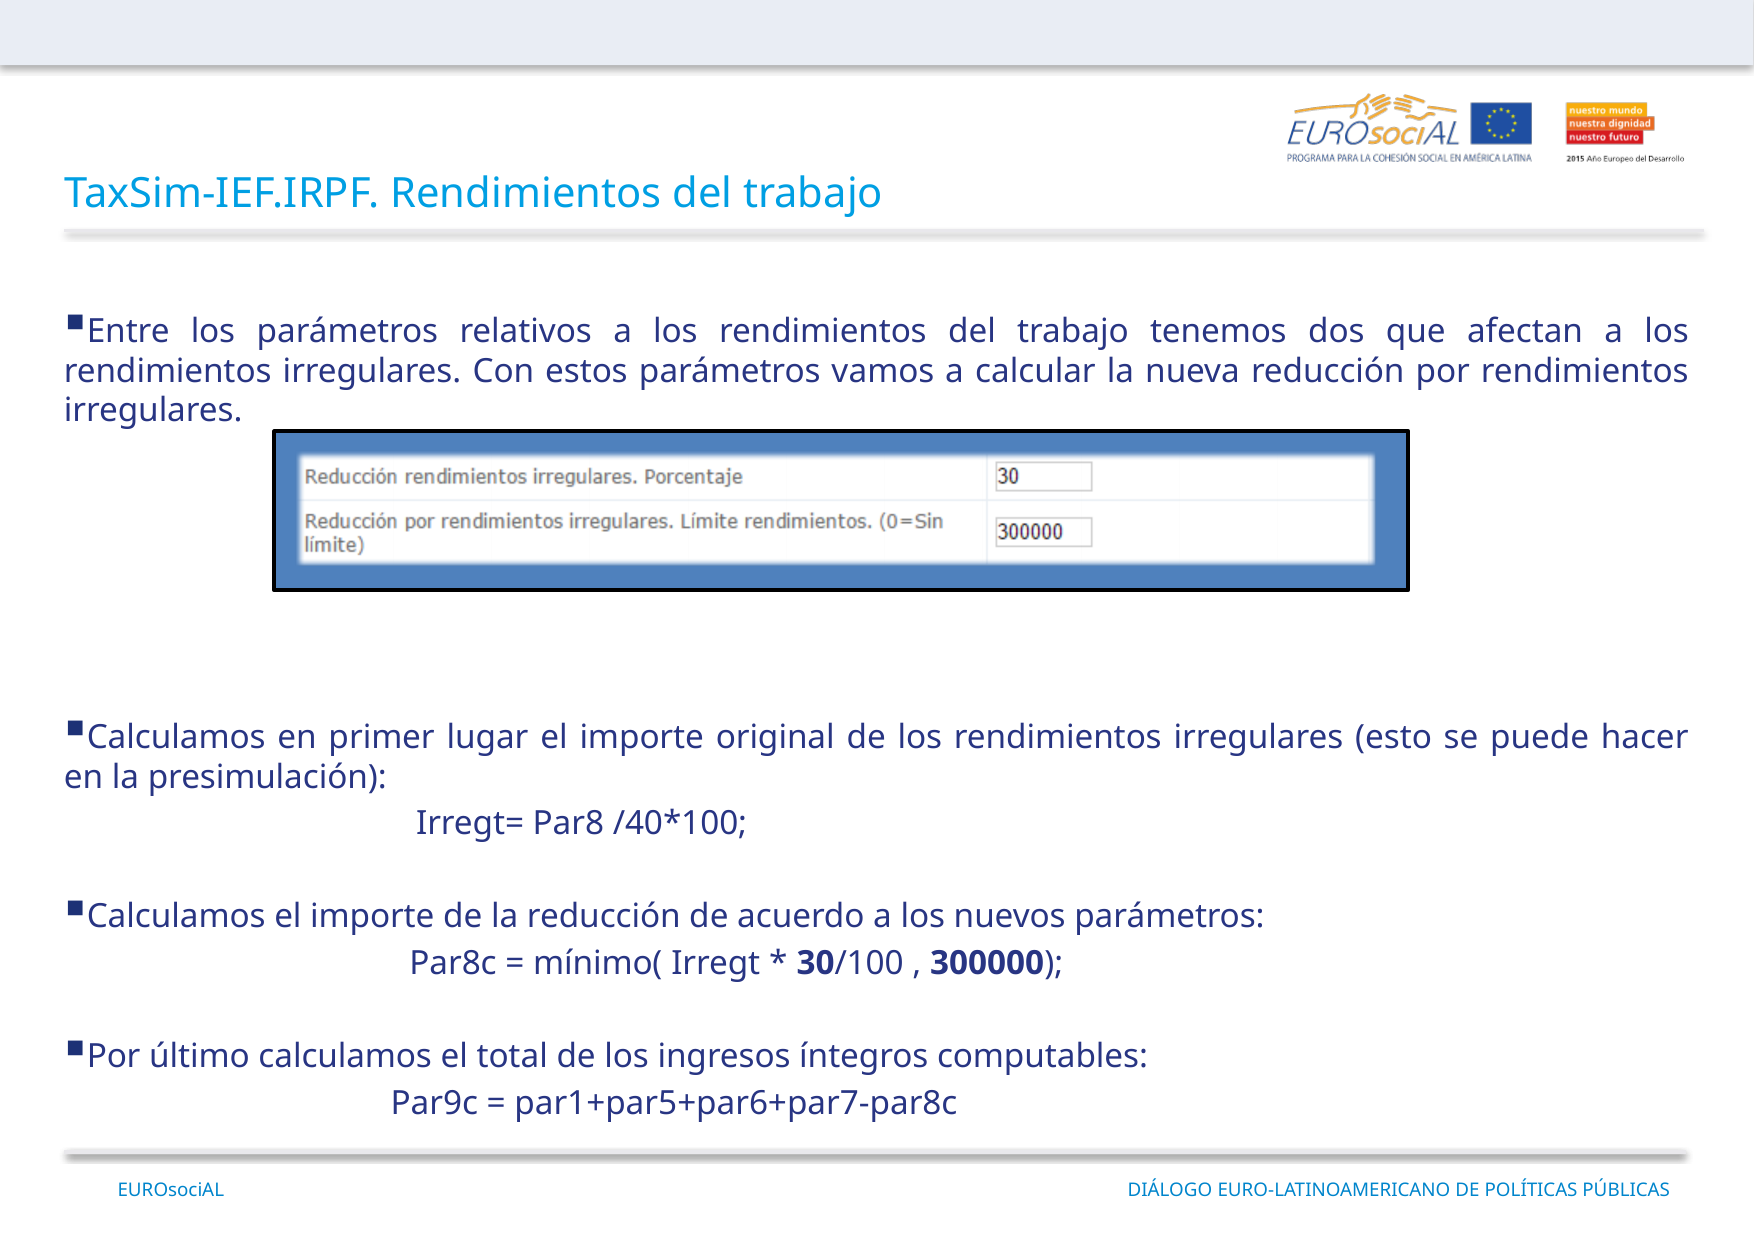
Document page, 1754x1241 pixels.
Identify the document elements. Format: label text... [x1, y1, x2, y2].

text_box TaxSim-IEF.IRPF. Rendimientos del trabajo [49, 158, 1628, 233]
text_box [274, 431, 1409, 591]
picture [1278, 88, 1692, 173]
text_box Entre los parámetros relativos a los rendimientos del trabajo tenemos dos que afectan a los rendimientos irregulares. Con estos parámetros vamos a calcular la nueva reducción por rendimientos irregulares. Calculamos en primer lugar el importe original de los rendimientos irregulares (esto se puede hacer en la presimulación): Irregt= Par8 /40*100; Calculamos el importe de la reducción de acuerdo a los nuevos parámetros: Par8c = mínimo( Irregt * 30/100 , 300000); Por último calculamos el total de los ingresos íntegros computables: Par9c = par1+par5+par6+par7-par8c [64, 289, 1692, 1140]
